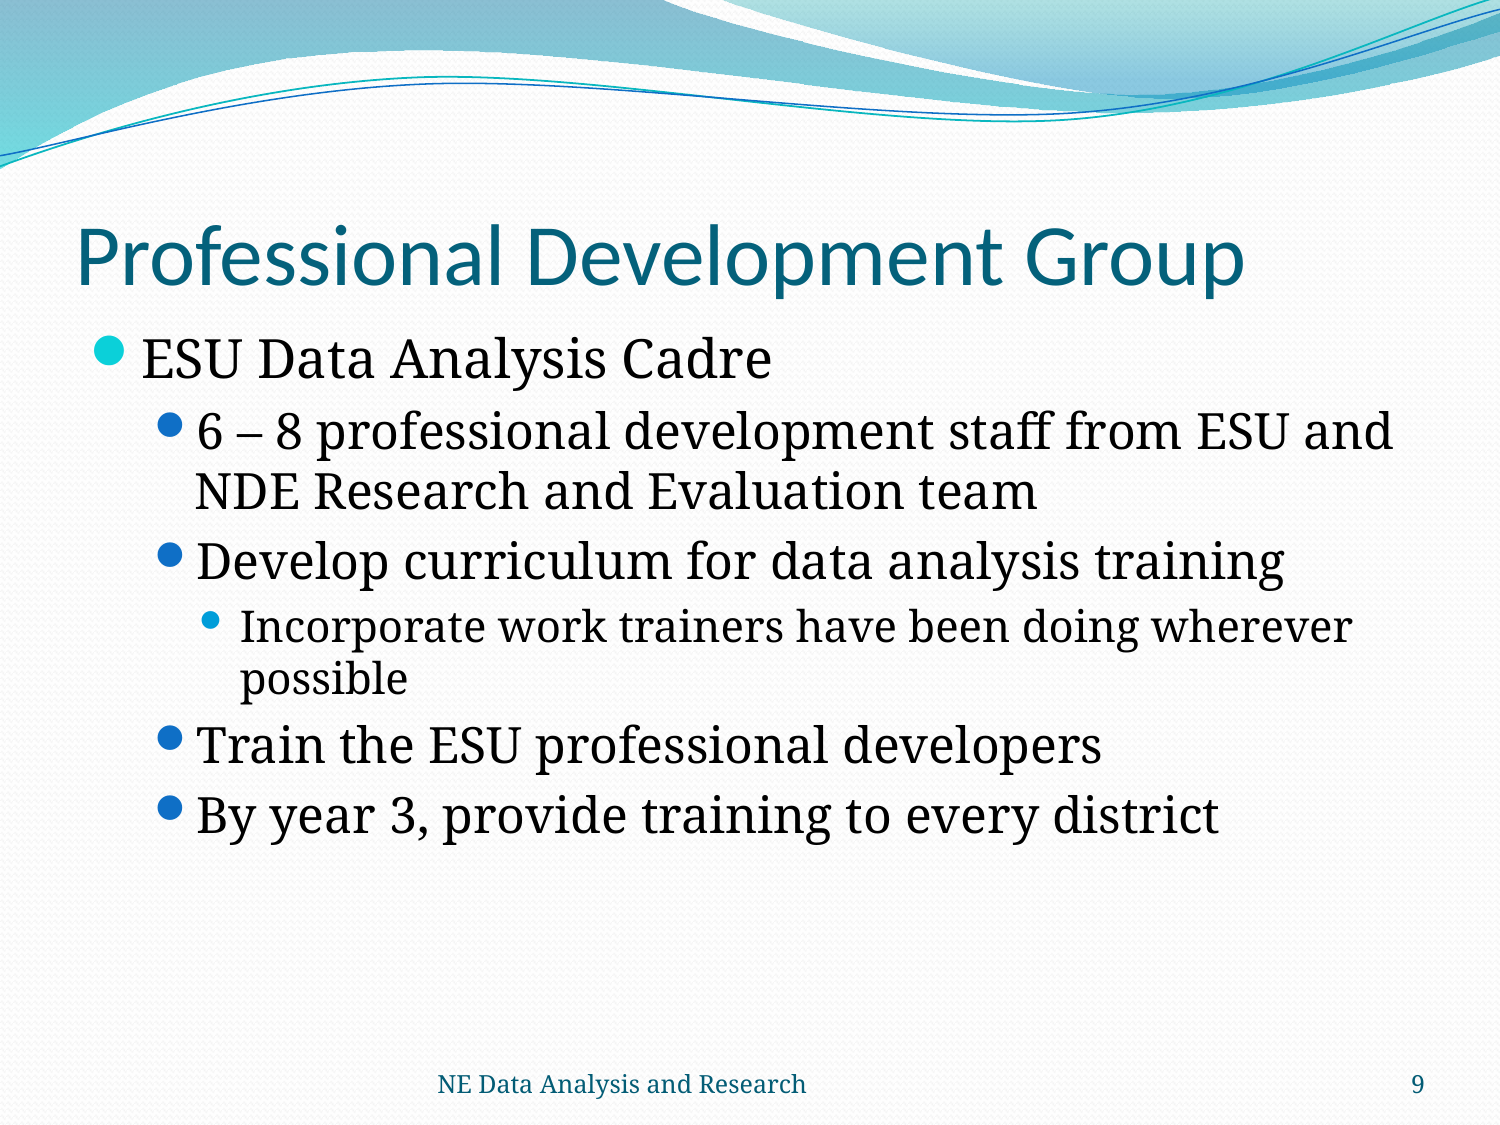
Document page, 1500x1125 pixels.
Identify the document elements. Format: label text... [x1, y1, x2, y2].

title Professional Development Group [75, 115, 1425, 303]
slide_number 9 [1299, 1042, 1425, 1103]
list ESU Data Analysis Cadre 6 – 8 professional development staff from ESU and NDE Research and Evaluation team Develop curriculum for data analysis training Incorporate work trainers have been doing wherever possible Train the ESU professional developers By year 3, provide training to every district [75, 317, 1425, 1038]
footer NE Data Analysis and Research [437, 1042, 988, 1103]
